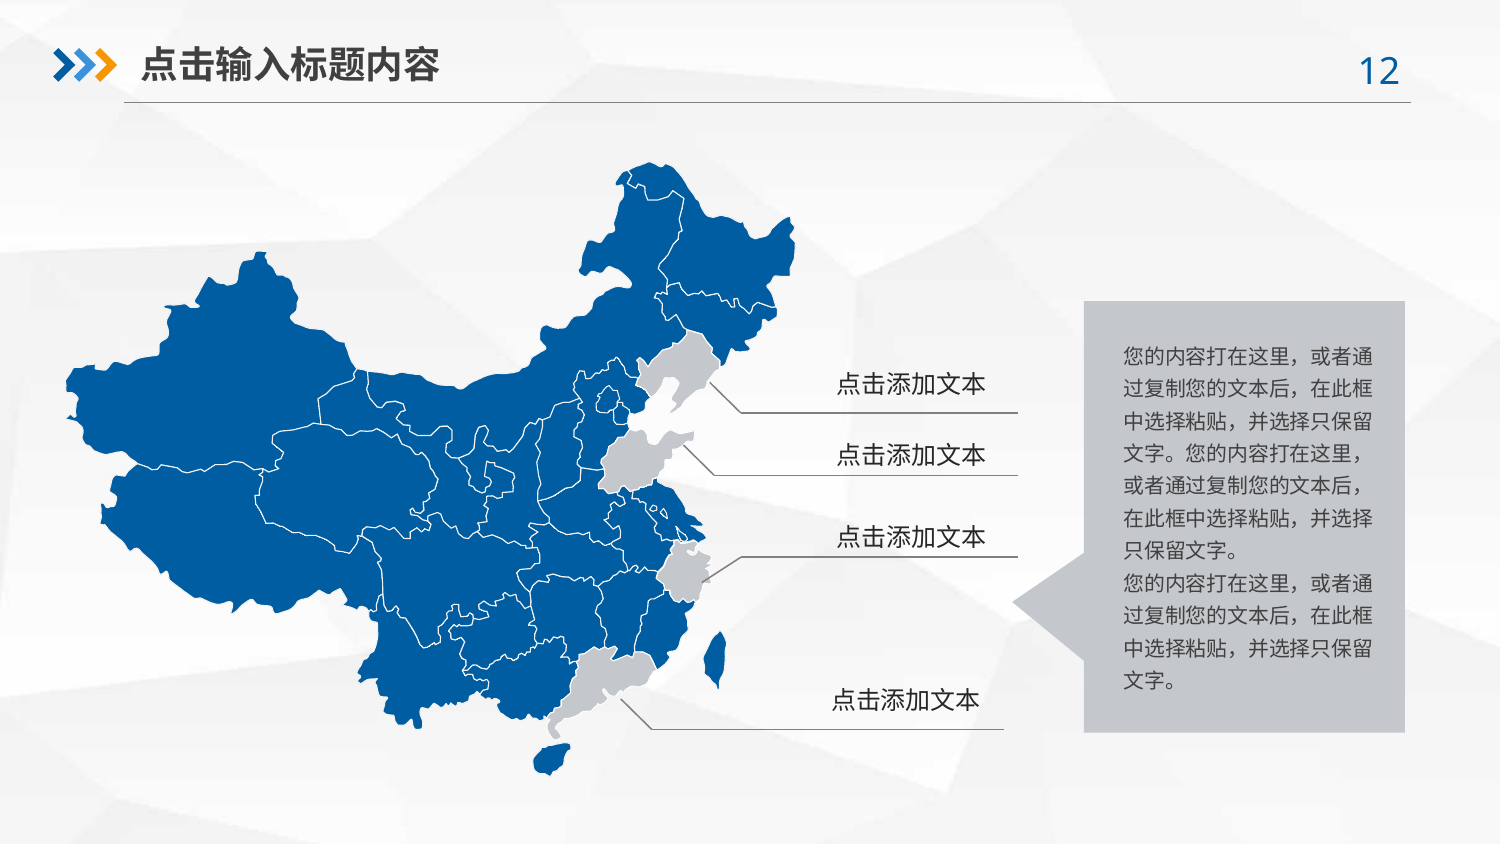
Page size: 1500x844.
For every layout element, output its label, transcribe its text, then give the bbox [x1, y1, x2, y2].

picture [0, 0, 1500, 844]
text_box 点击添加文本 [825, 362, 998, 404]
text_box 点击添加文本 [825, 515, 998, 556]
text_box 点击添加文本 [825, 433, 998, 474]
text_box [709, 382, 741, 414]
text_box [64, 161, 796, 777]
text_box 点击添加文本 [819, 679, 993, 721]
text_box 点击输入标题内容 [140, 32, 491, 95]
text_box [620, 698, 653, 730]
text_box 您的内容打在这里，或者通过复制您的文本后，在此框中选择粘贴，并选择只保留文字。您的内容打在这里，或者通过复制您的文本后，在此框中选择粘贴，并选择只保留文字。 您的内容打在这里，或者通过复制您的文本后，在此框中选择粘贴，并选择只保留文字。 [1112, 330, 1385, 699]
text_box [701, 557, 741, 583]
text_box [683, 444, 715, 476]
text_box [1010, 299, 1408, 735]
